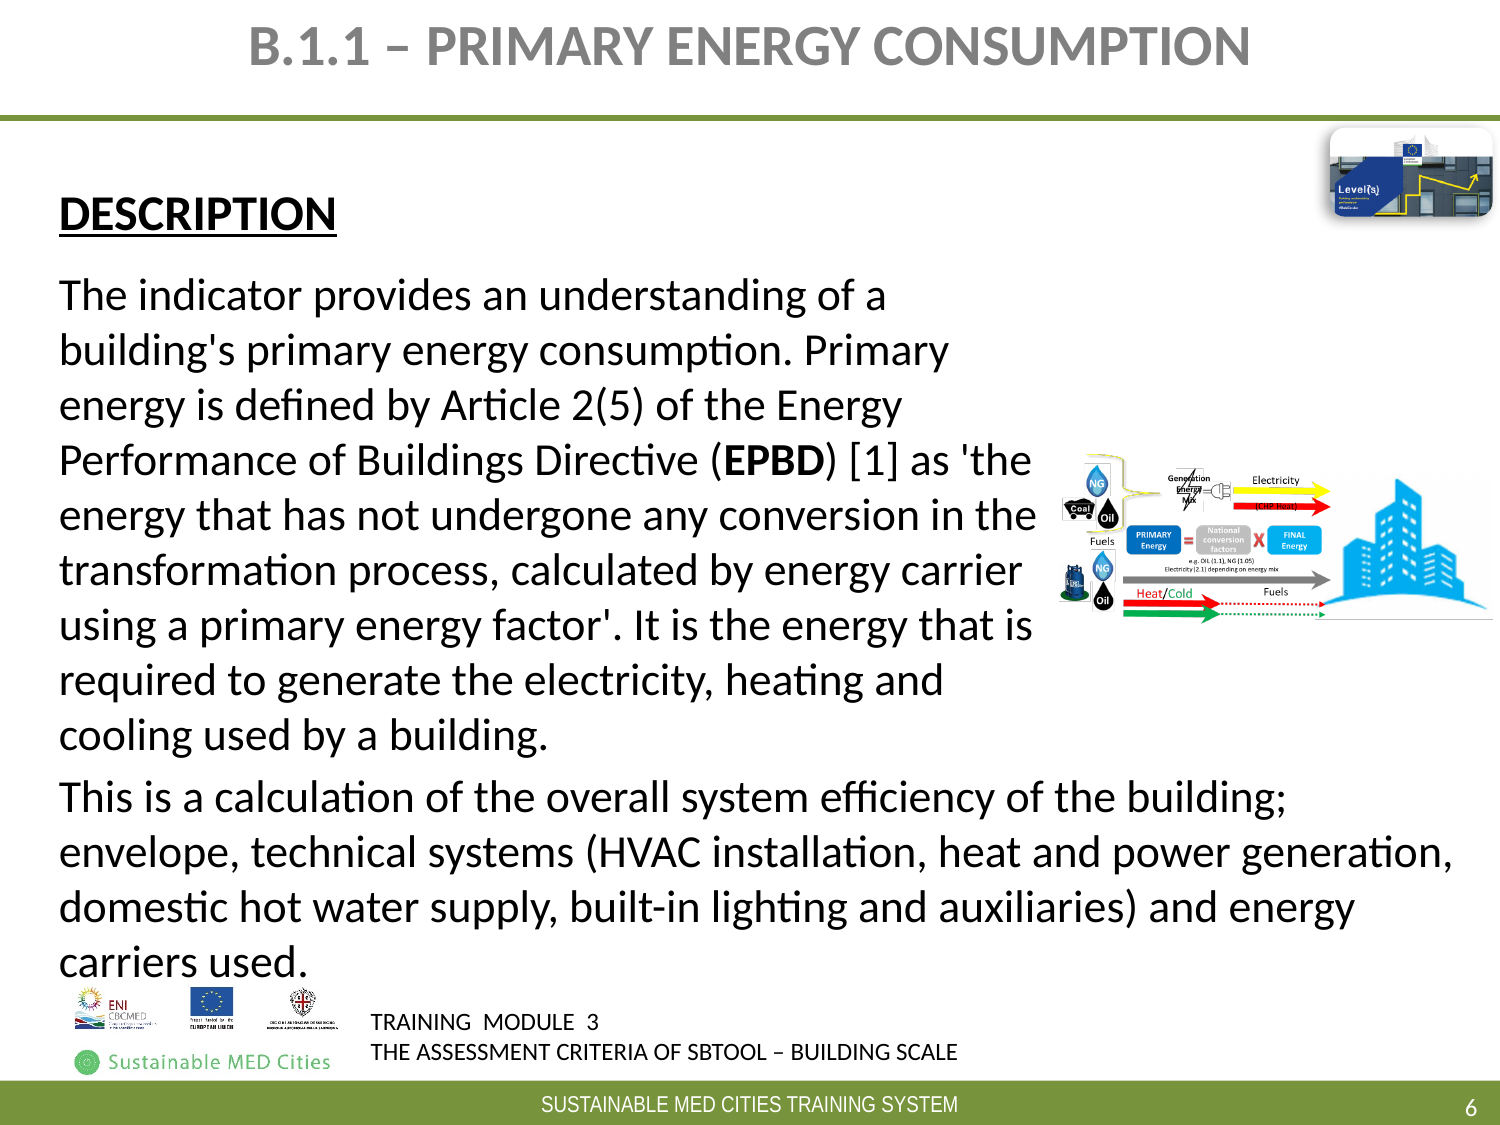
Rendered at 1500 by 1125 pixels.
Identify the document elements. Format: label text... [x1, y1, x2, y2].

list DESCRIPTION The indicator provides an understanding of a building's primary energy consumption. Primary energy is defined by Article 2(5) of the Energy Performance of Buildings Directive (EPBD) [1] as 'the energy that has not undergone any conversion in the transformation process, calculated by energy carrier using a primary energy factor'. It is the energy that is required to generate the electricity, heating and cooling used by a building. [43, 172, 1066, 741]
text_box This is a calculation of the overall system efficiency of the building; envelope, technical systems (HVAC installation, heat and power generation, domestic hot water supply, built-in lighting and auxiliaries) and energy carriers used. [43, 759, 1477, 995]
slide_number 6 [1142, 1076, 1493, 1125]
picture [62, 995, 356, 1080]
picture [1329, 127, 1493, 217]
picture [1058, 452, 1493, 634]
